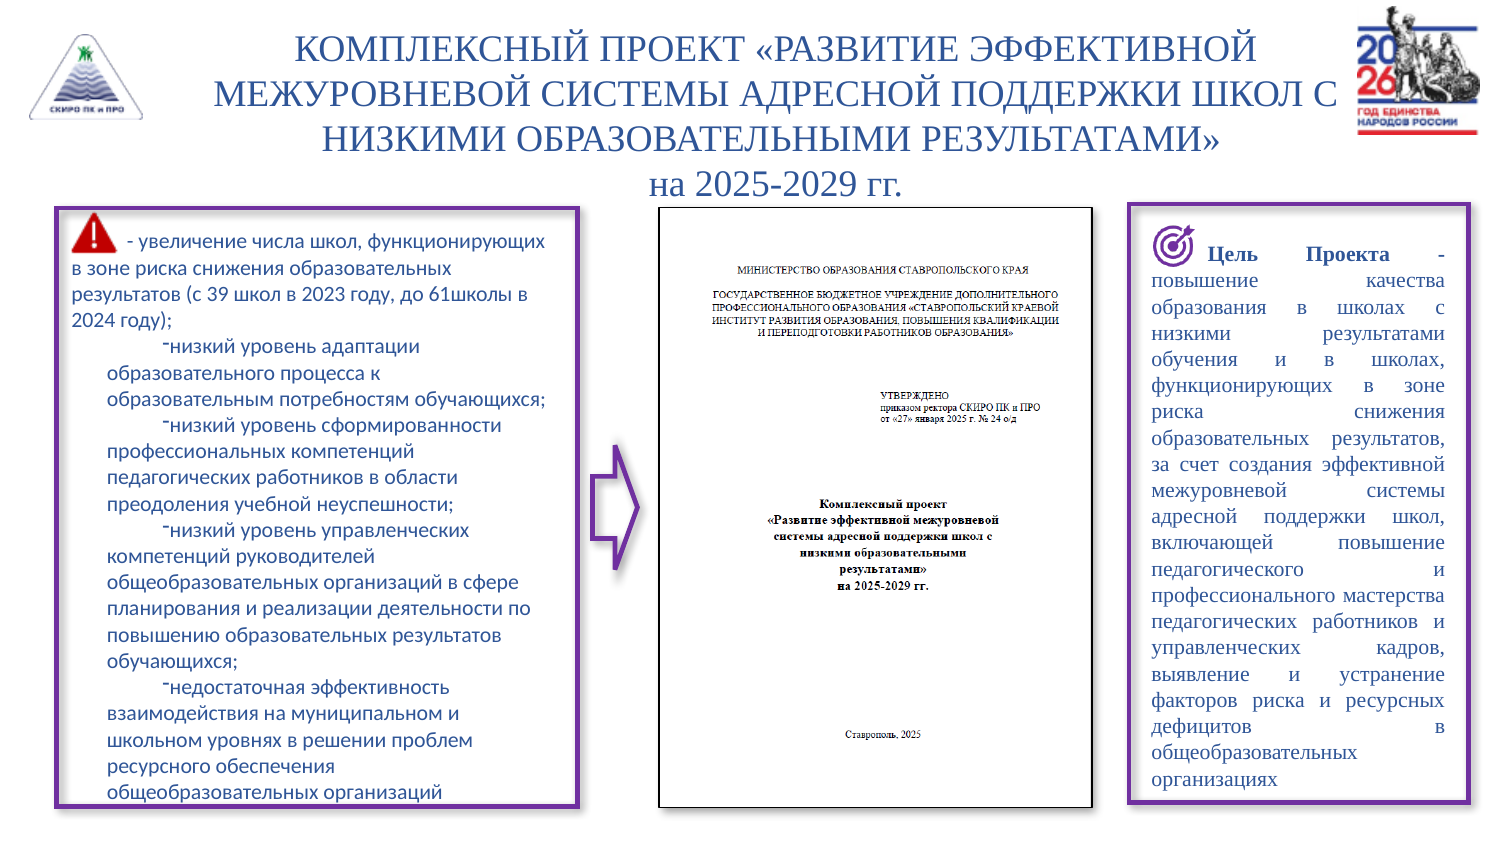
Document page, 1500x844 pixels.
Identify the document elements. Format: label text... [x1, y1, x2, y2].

text_box КОМПЛЕКСНЫЙ ПРОЕКТ «РАЗВИТИЕ ЭФФЕКТИВНОЙ МЕЖУРОВНЕВОЙ СИСТЕМЫ АДРЕСНОЙ ПОДДЕРЖКИ ШКОЛ С НИЗКИМИ ОБРАЗОВАТЕЛЬНЫМИ РЕЗУЛЬТАТАМИ» на 2025-2029 гг. [142, 16, 1410, 211]
picture [28, 34, 143, 120]
picture [1357, 6, 1480, 135]
picture [69, 207, 119, 258]
picture [1148, 219, 1199, 271]
text_box [56, 207, 578, 808]
picture [659, 208, 1092, 807]
text_box [591, 444, 639, 570]
text_box [1128, 203, 1469, 804]
